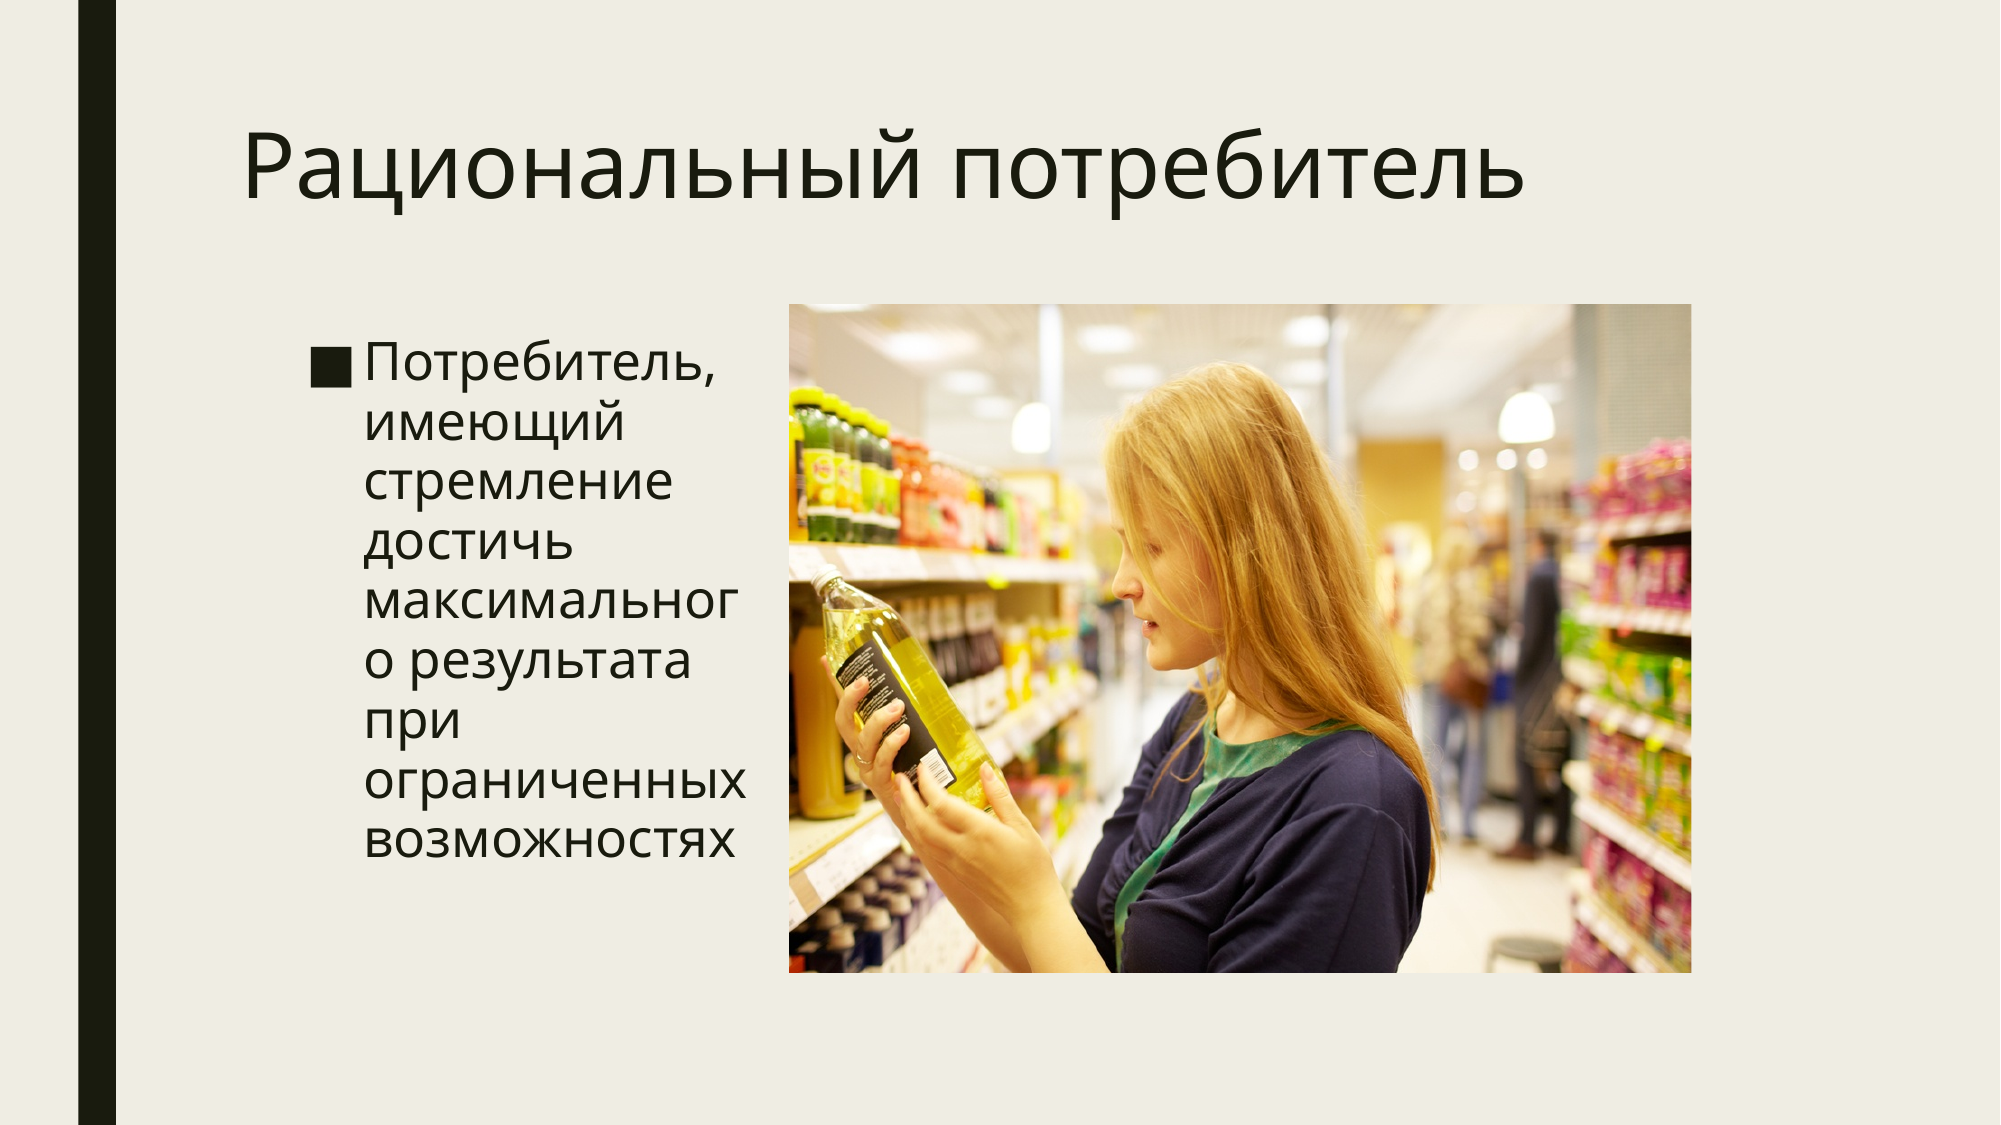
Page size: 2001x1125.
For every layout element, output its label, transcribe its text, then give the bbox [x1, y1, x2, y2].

list Потребитель, имеющий стремление достичь максимального результата при ограниченных возможностях [291, 324, 764, 1000]
picture [788, 304, 1692, 973]
title Рациональный потребитель [225, 112, 1800, 357]
